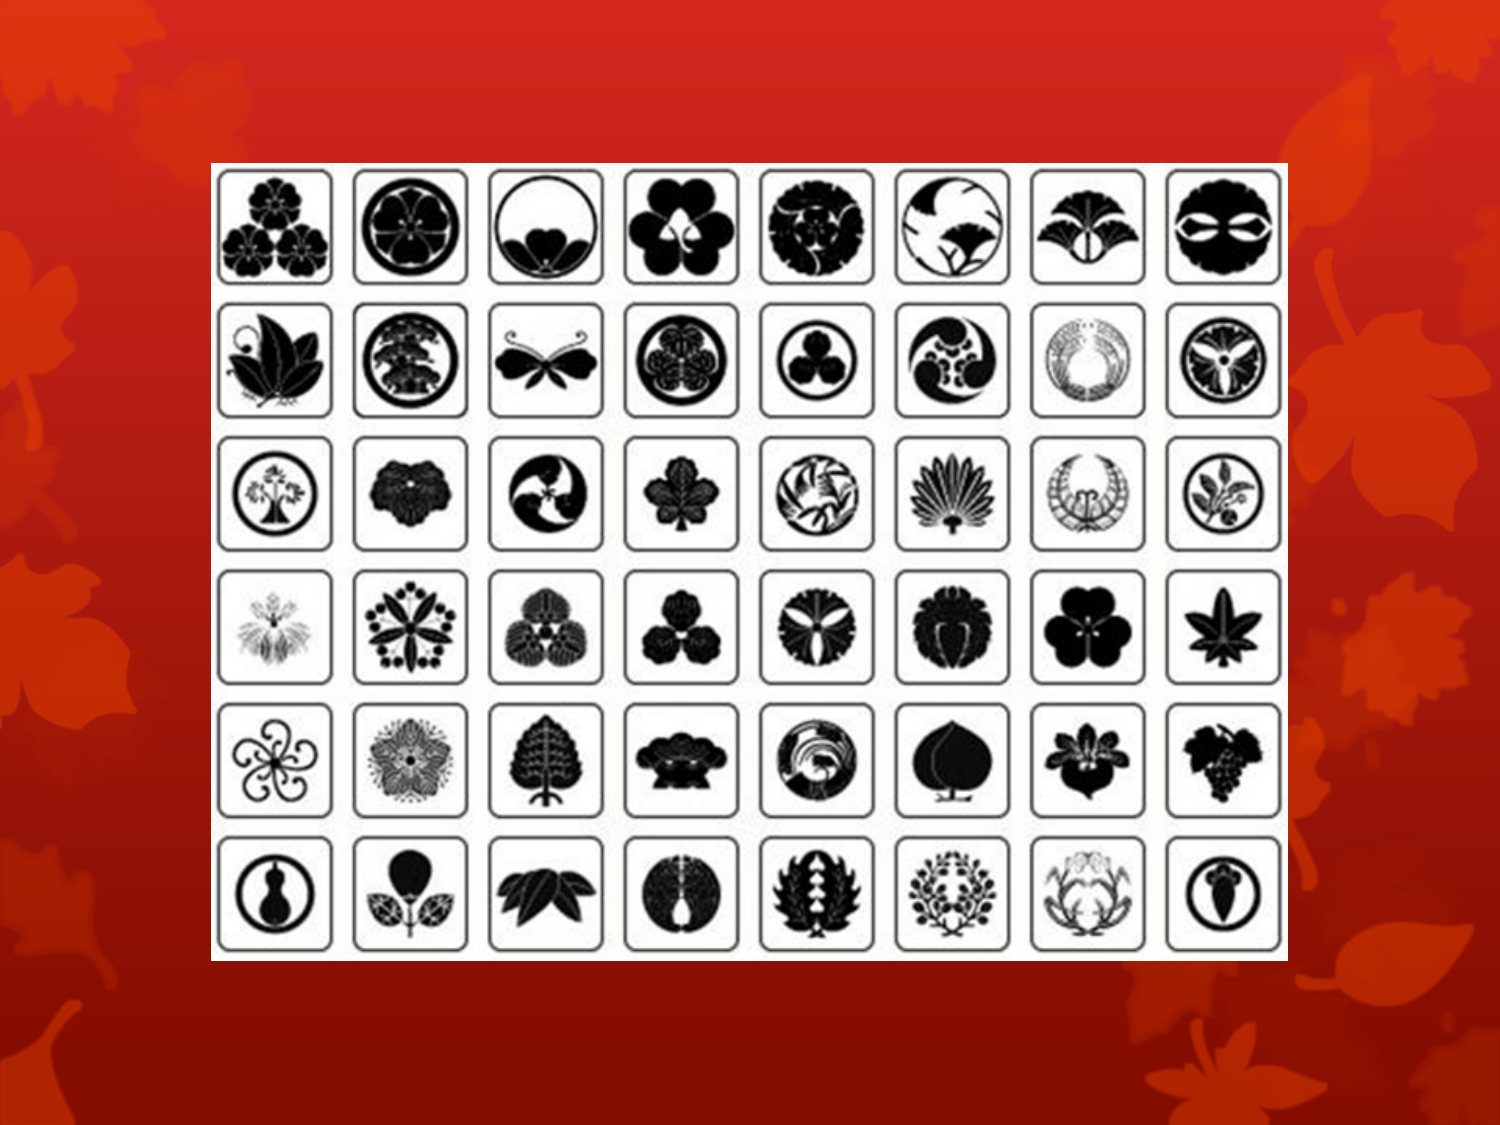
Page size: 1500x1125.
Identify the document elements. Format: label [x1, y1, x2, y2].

picture [211, 163, 1289, 962]
